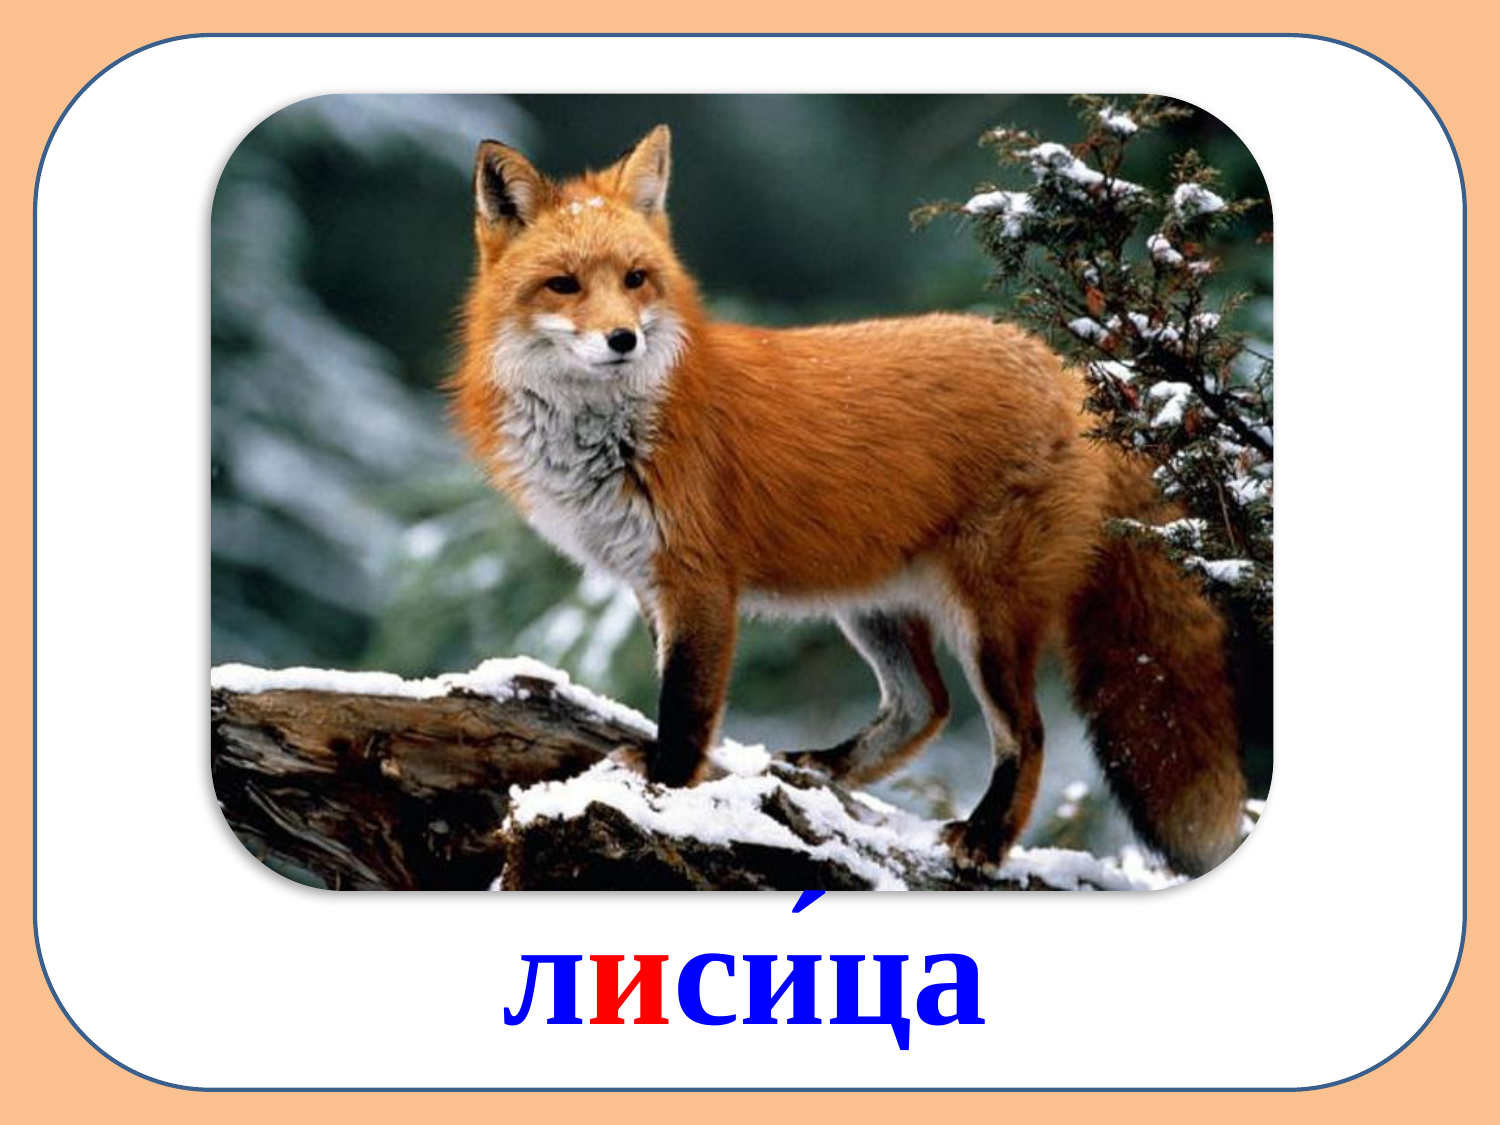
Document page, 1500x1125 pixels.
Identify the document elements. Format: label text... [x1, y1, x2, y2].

picture [210, 93, 1274, 892]
text_box [32, 32, 1467, 1034]
text_box [102, 1055, 1398, 1092]
text_box лиси́ца [70, 867, 1421, 1055]
